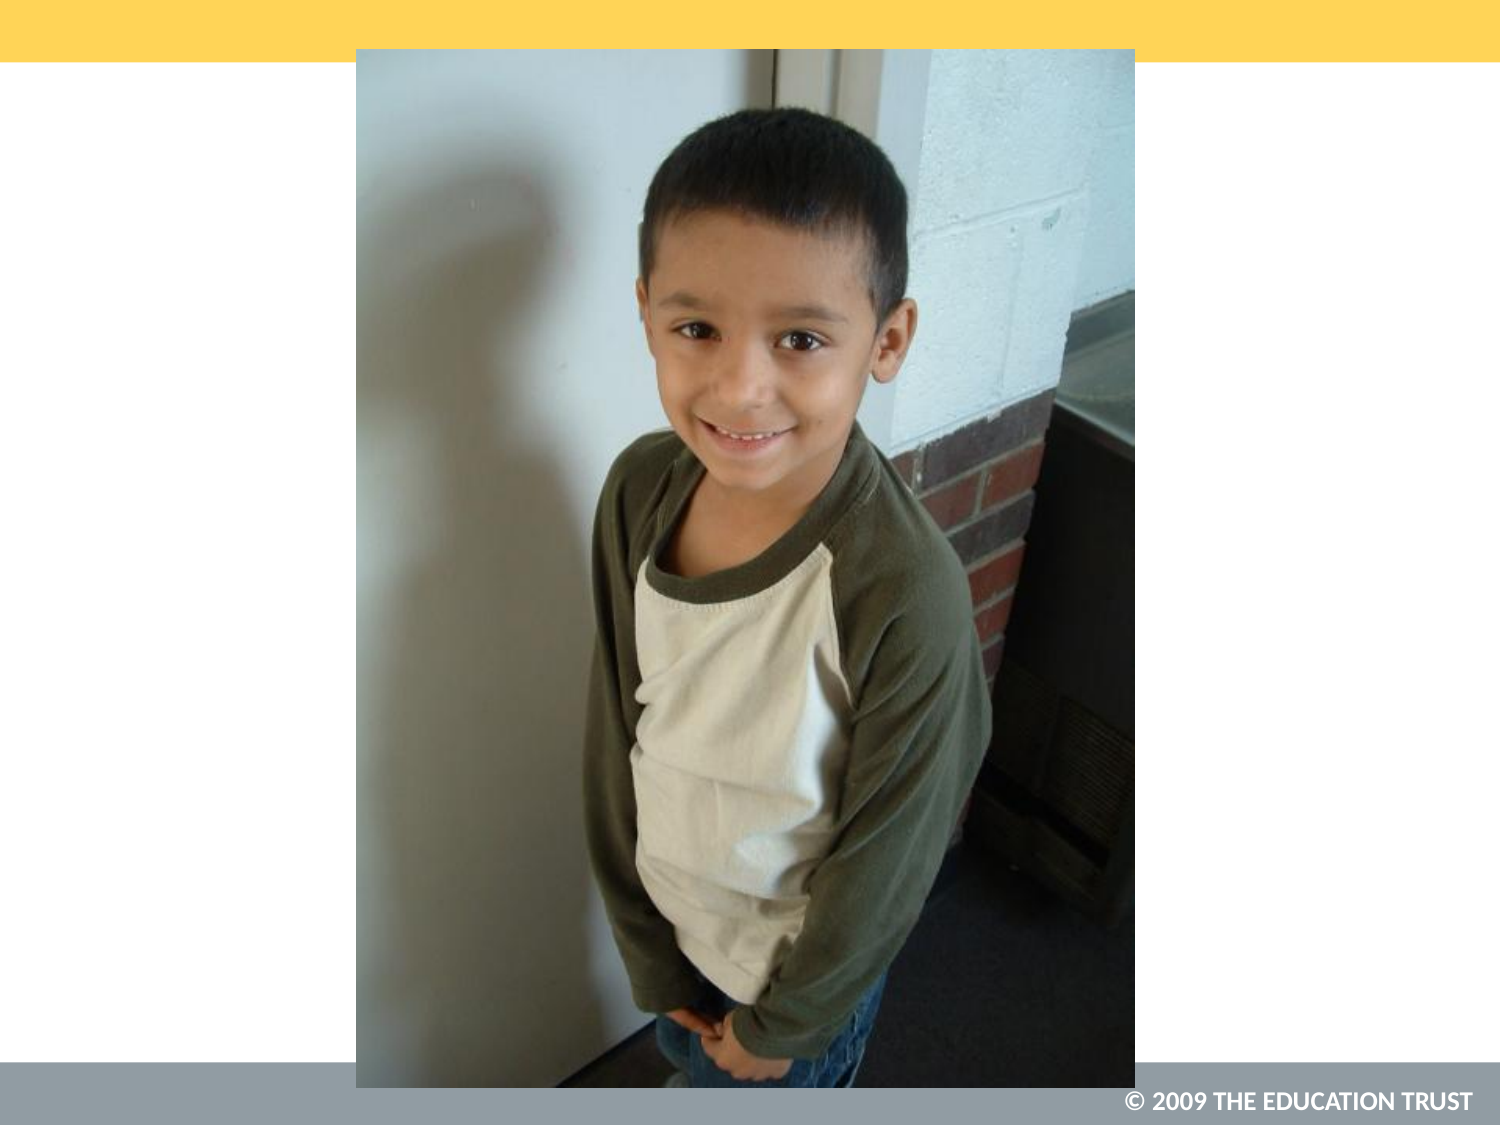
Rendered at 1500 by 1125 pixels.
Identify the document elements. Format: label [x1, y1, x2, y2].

picture [356, 49, 1135, 1088]
